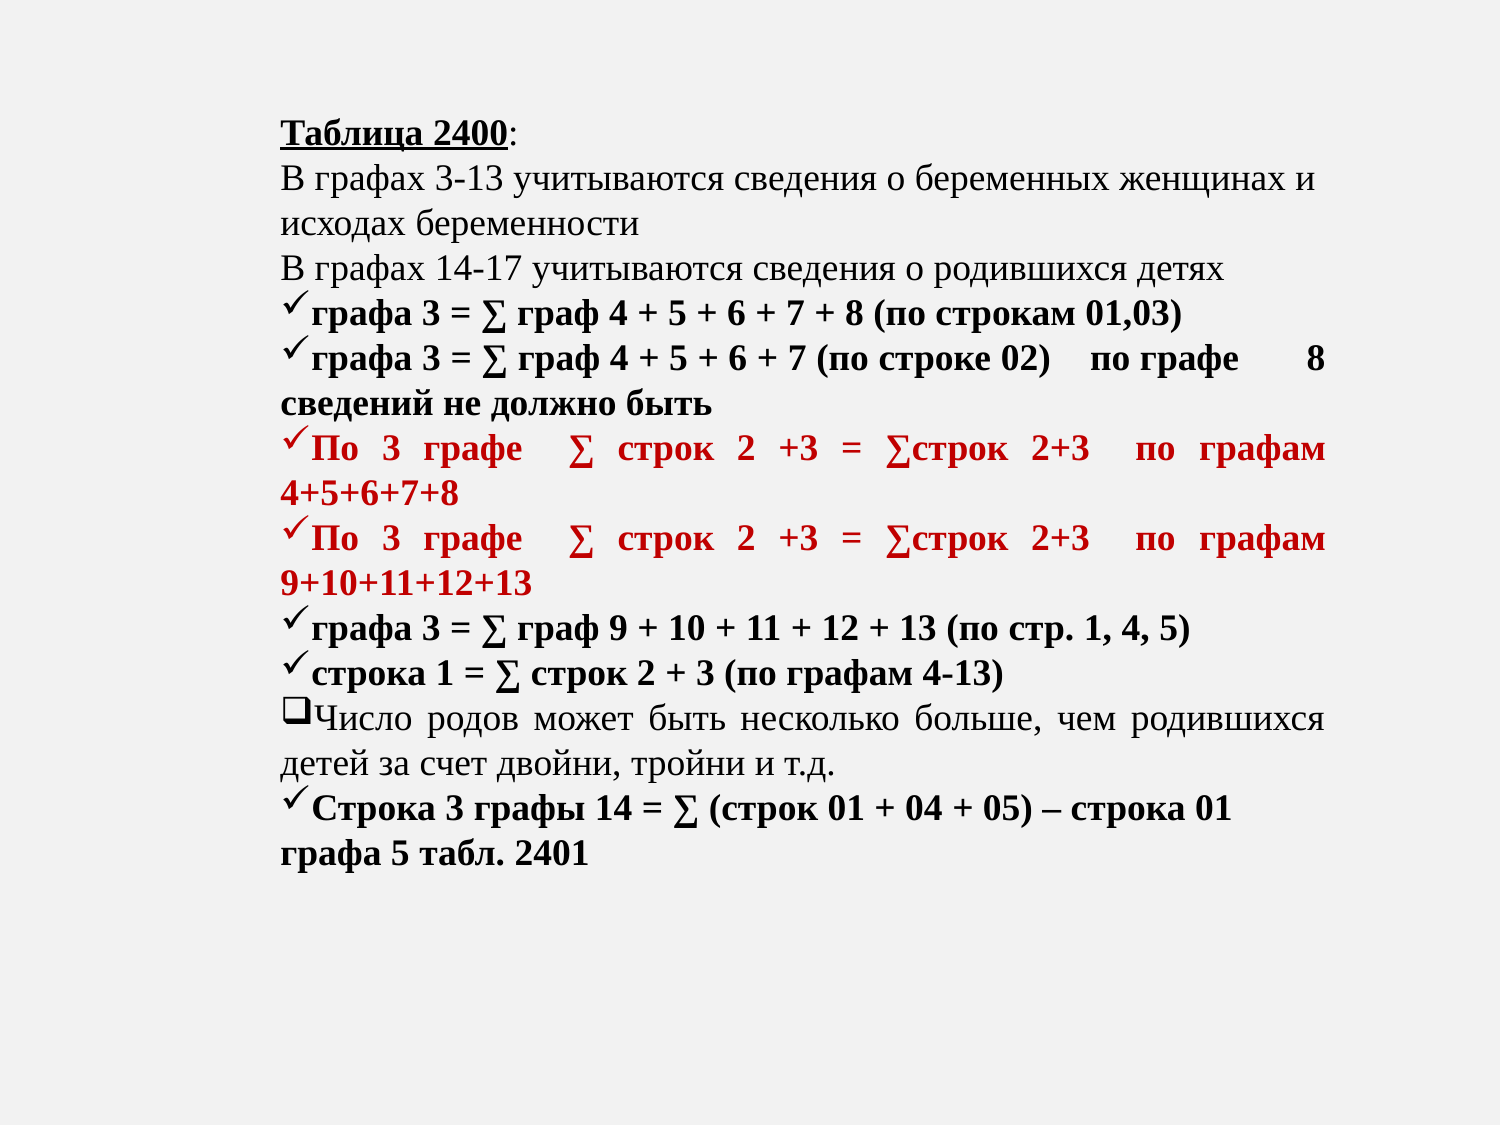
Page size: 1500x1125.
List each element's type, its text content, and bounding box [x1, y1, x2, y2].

text_box Таблица 2400: В графах 3-13 учитываются сведения о беременных женщинах и исходах беременности В графах 14-17 учитываются сведения о родившихся детях графа 3 = ∑ граф 4 + 5 + 6 + 7 + 8 (по строкам 01,03) графа 3 = ∑ граф 4 + 5 + 6 + 7 (по строке 02) по графе 8 сведений не должно быть По 3 графе ∑ строк 2 +3 = ∑строк 2+3 по графам 4+5+6+7+8 По 3 графе ∑ строк 2 +3 = ∑строк 2+3 по графам 9+10+11+12+13 графа 3 = ∑ граф 9 + 10 + 11 + 12 + 13 (по стр. 1, 4, 5) строка 1 = ∑ строк 2 + 3 (по графам 4-13) Число родов может быть несколько больше, чем родившихся детей за счет двойни, тройни и т.д. Строка 3 графы 14 = ∑ (строк 01 + 04 + 05) – строка 01 графа 5 табл. 2401 [265, 100, 1341, 881]
